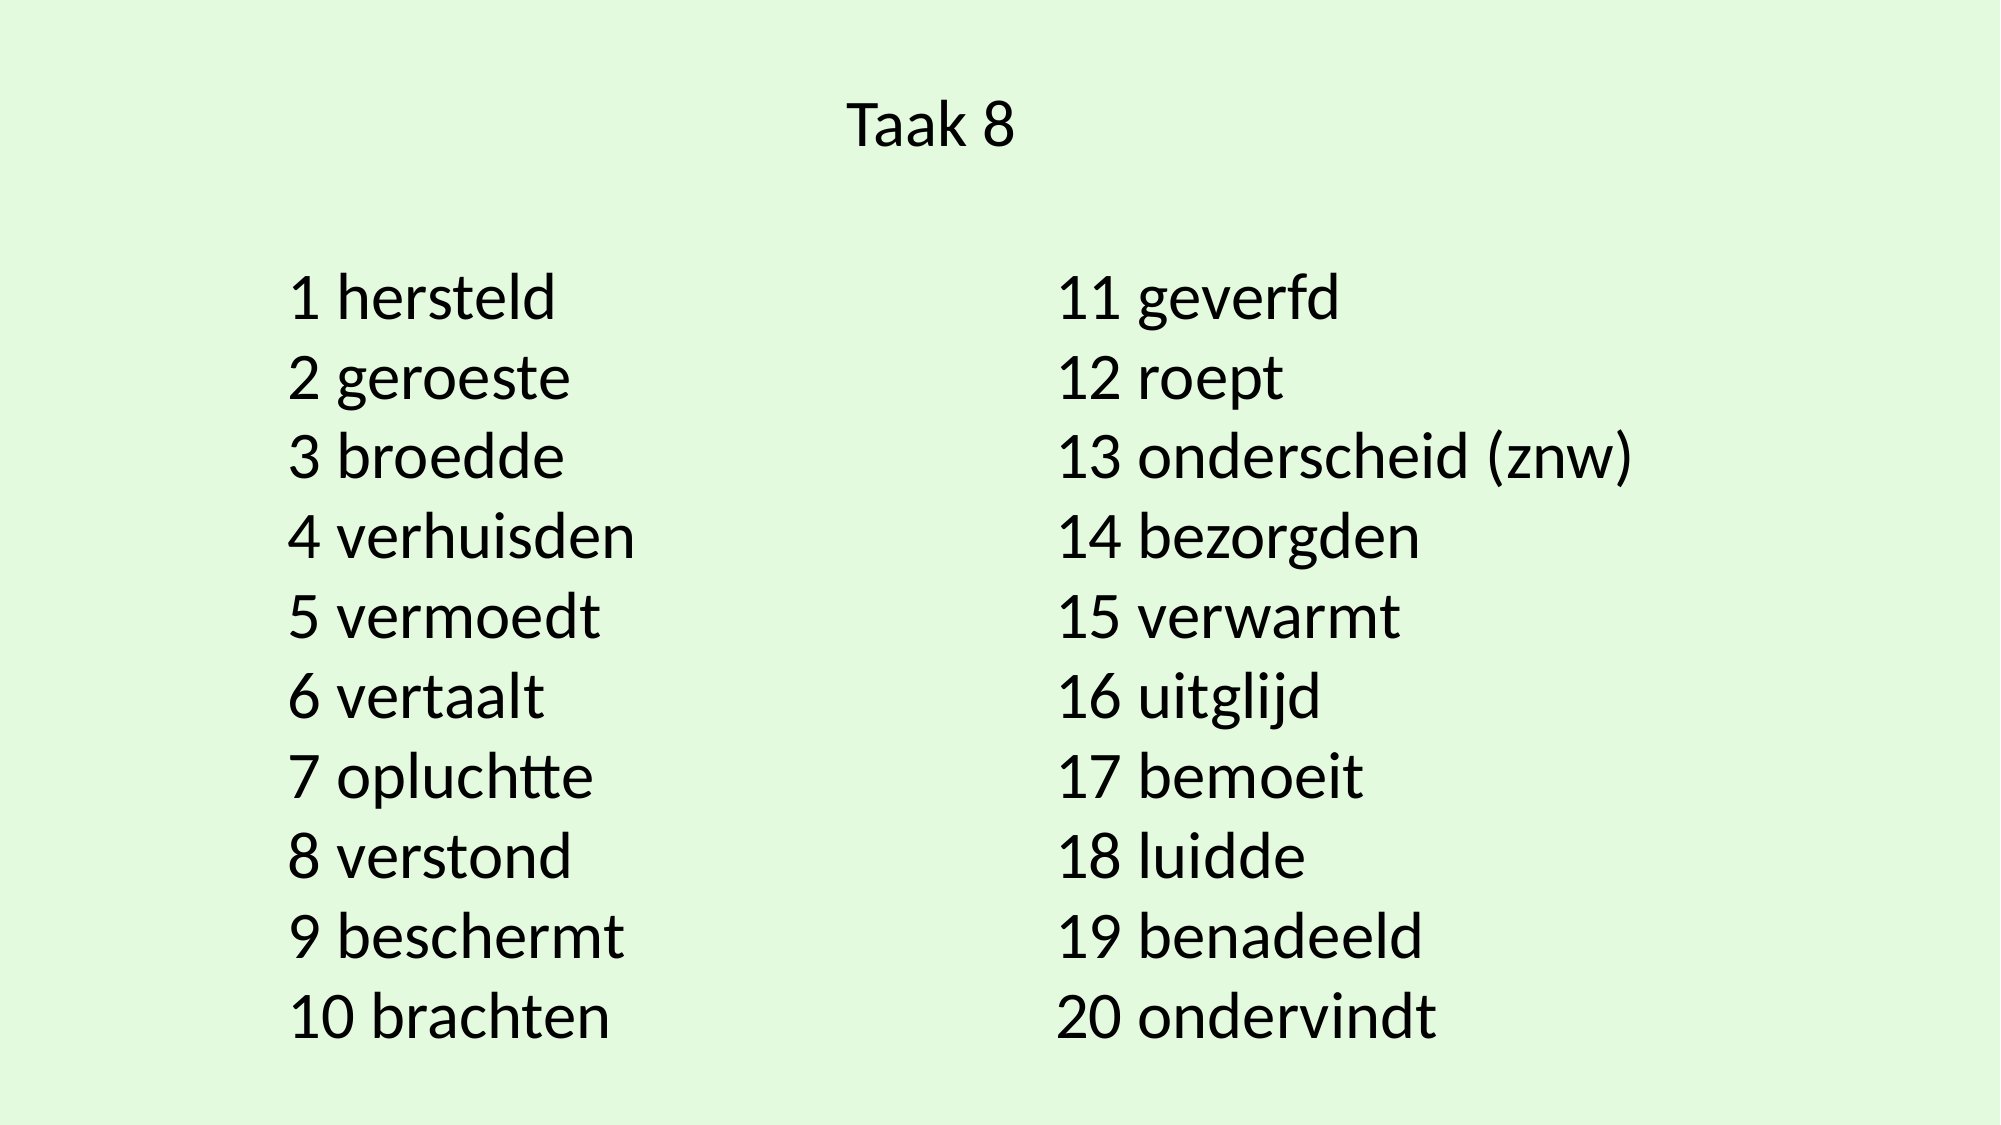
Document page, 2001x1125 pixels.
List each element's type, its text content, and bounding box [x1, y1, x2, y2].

text_box 1 hersteld 2 geroeste 3 broedde 4 verhuisden 5 vermoedt 6 vertaalt 7 opluchtte 8 verstond 9 beschermt 10 brachten [273, 245, 901, 1060]
text_box Taak 8 [545, 72, 1318, 168]
text_box 11 geverfd 12 roept 13 onderscheid (znw) 14 bezorgden 15 verwarmt 16 uitglijd 17 bemoeit 18 luidde 19 benadeeld 20 ondervindt [1040, 245, 1669, 1060]
